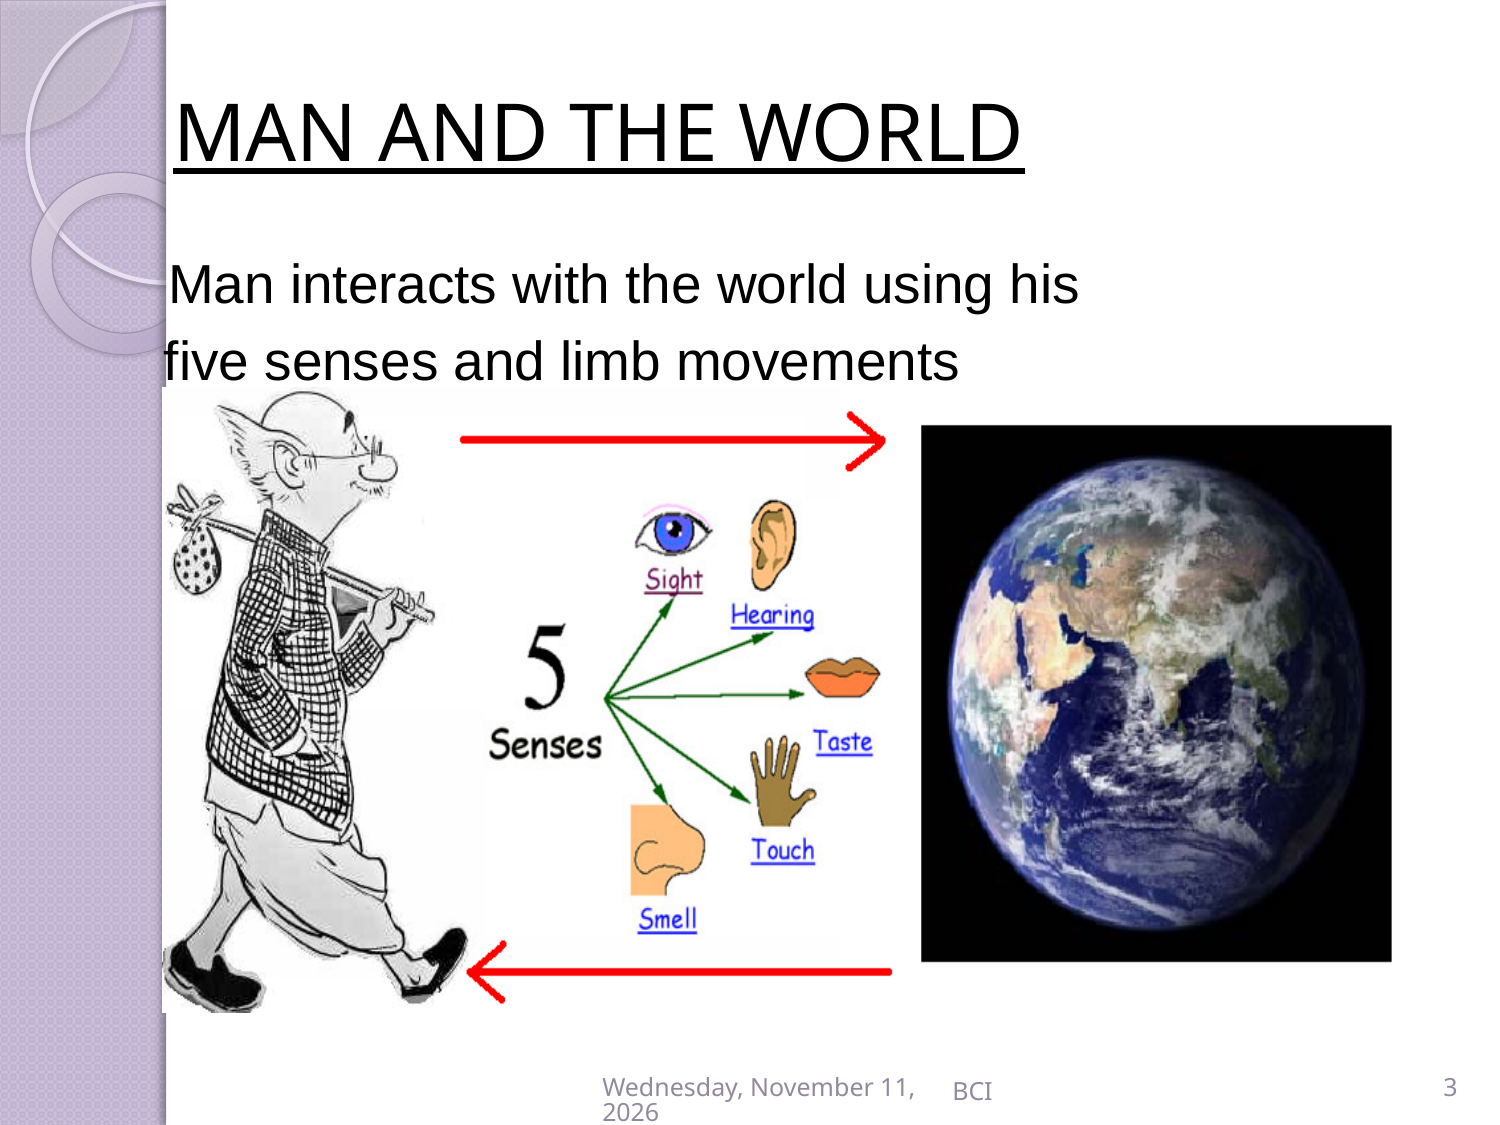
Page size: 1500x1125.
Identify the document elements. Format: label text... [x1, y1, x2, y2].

footer BCI [937, 1034, 1413, 1113]
title MAN AND THE WORLD [62, 62, 1225, 188]
list Man interacts with the world using his five senses and limb movements [74, 224, 1401, 401]
picture [162, 387, 1418, 1013]
slide_number 3 [1413, 1034, 1488, 1113]
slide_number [587, 1034, 937, 1113]
